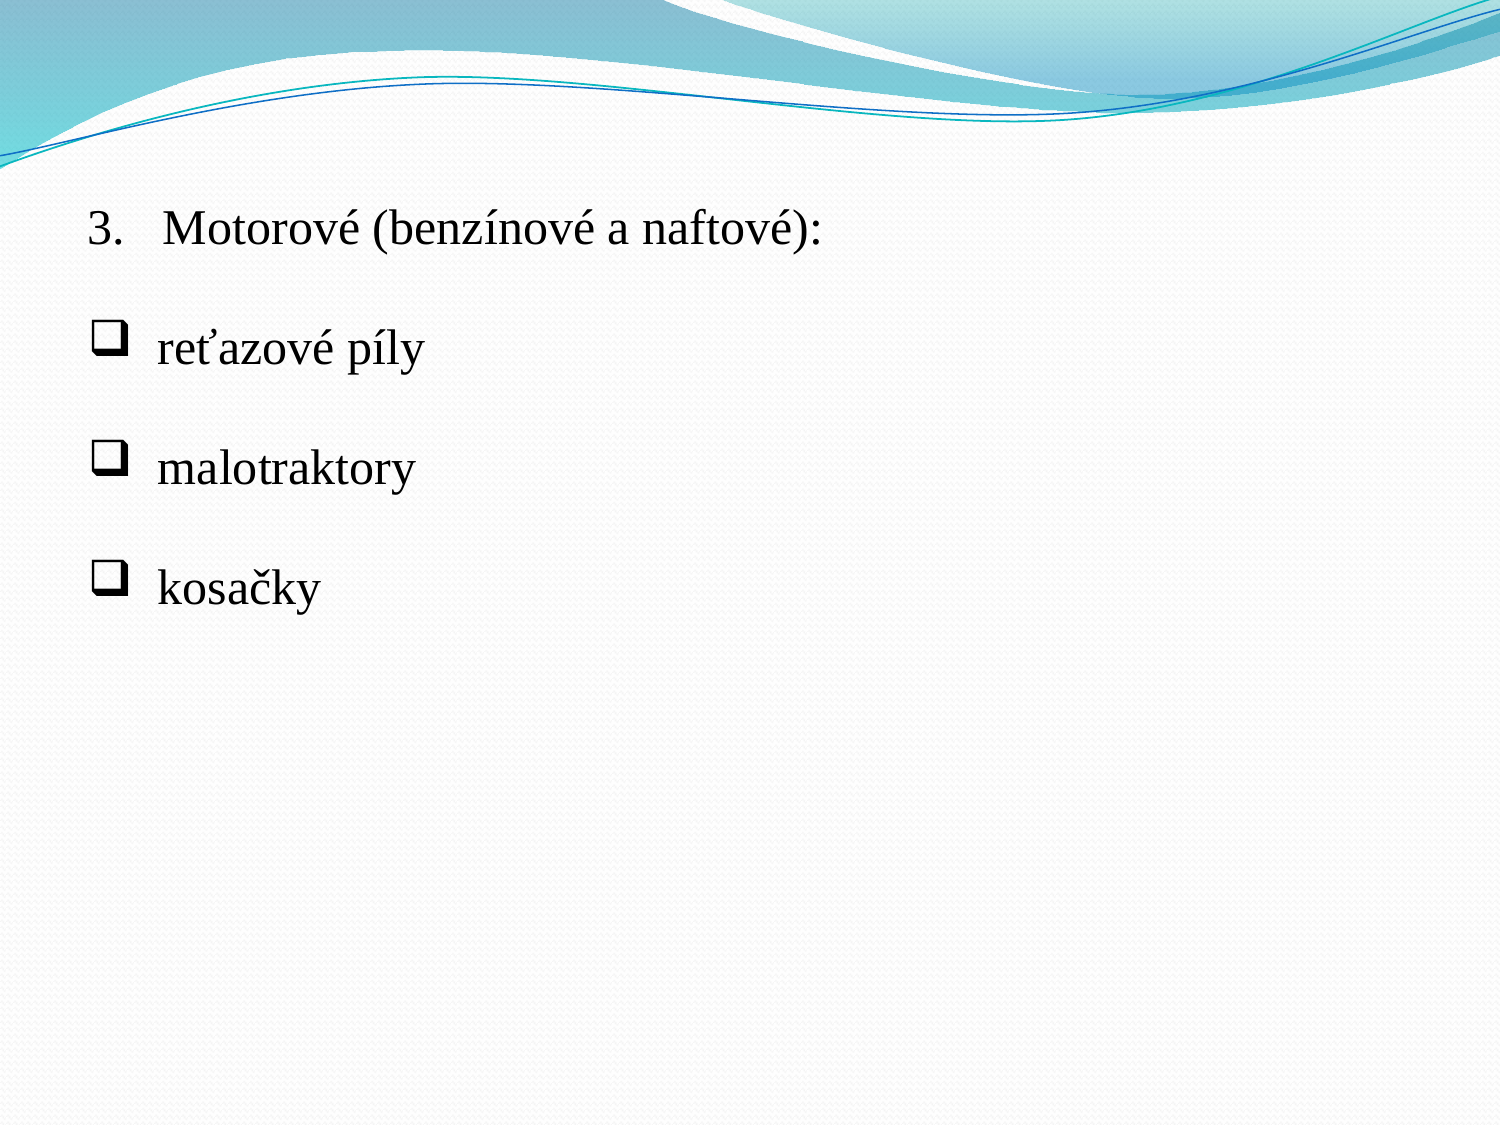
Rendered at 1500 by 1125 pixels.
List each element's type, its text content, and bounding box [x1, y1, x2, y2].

text_box Motorové (benzínové a naftové): reťazové píly malotraktory kosačky [73, 187, 839, 623]
